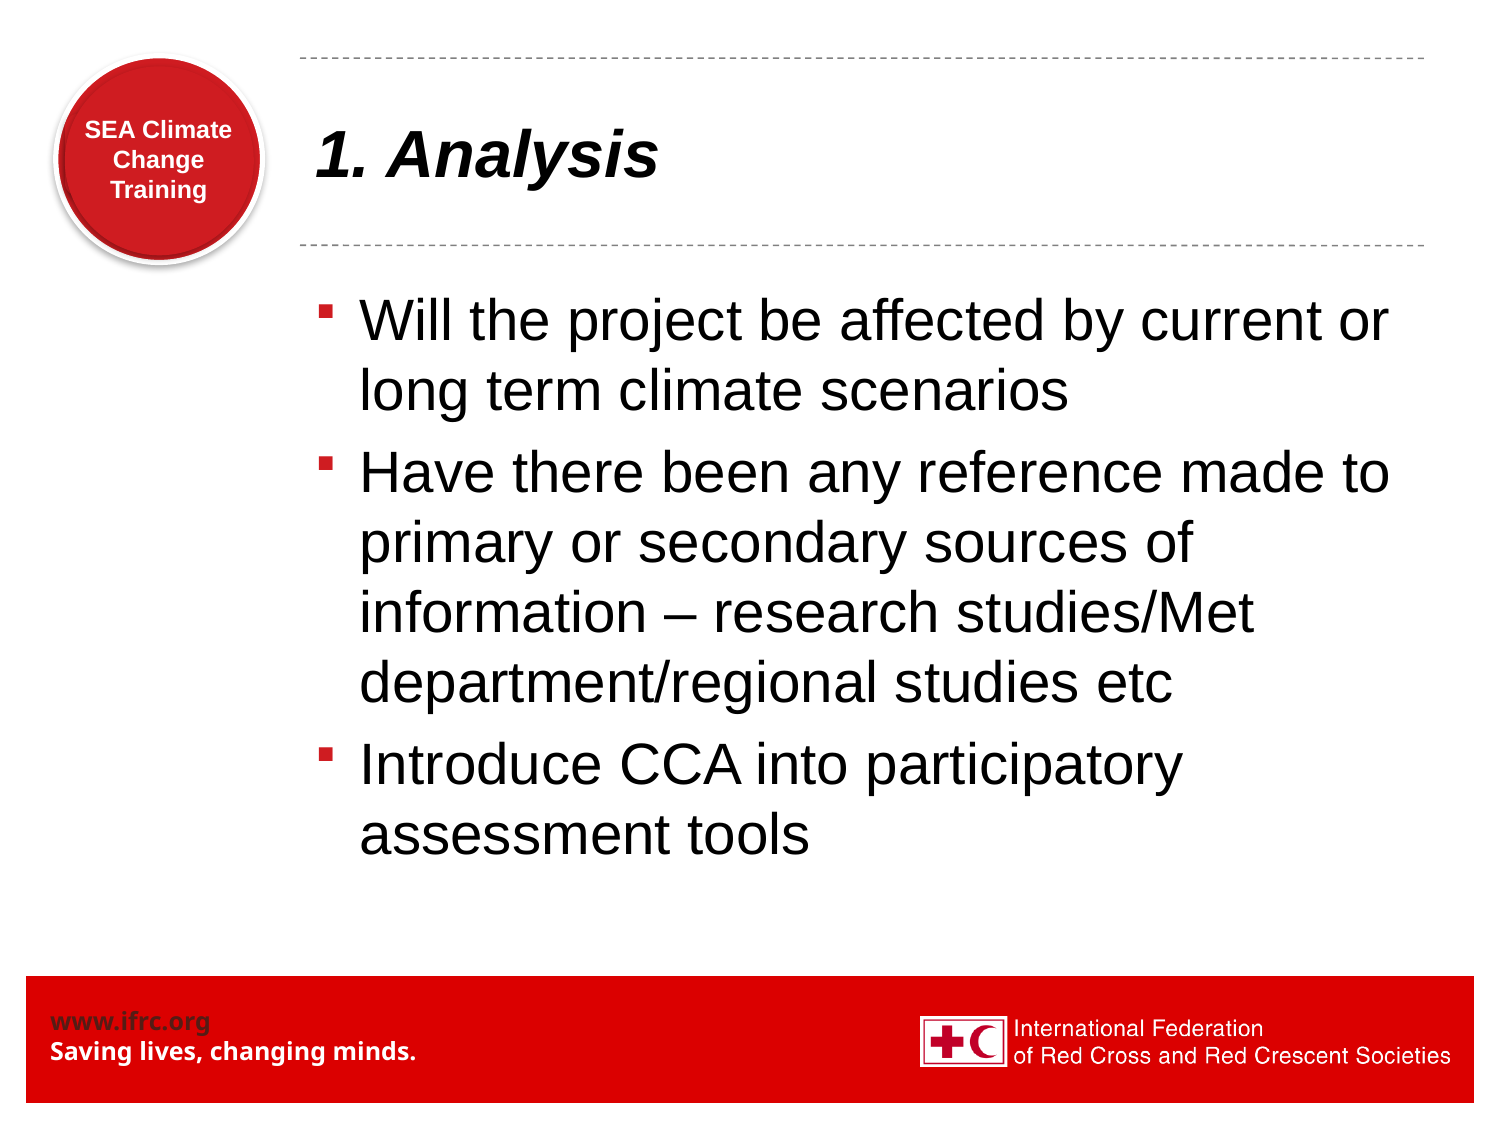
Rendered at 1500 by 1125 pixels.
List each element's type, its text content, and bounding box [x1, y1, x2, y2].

picture [920, 1016, 1450, 1067]
list Will the project be affected by current or long term climate scenarios Have there been any reference made to primary or secondary sources of information – research studies/Met department/regional studies etc Introduce CCA into participatory assessment tools [300, 275, 1425, 963]
title 1. Analysis [300, 57, 1425, 246]
